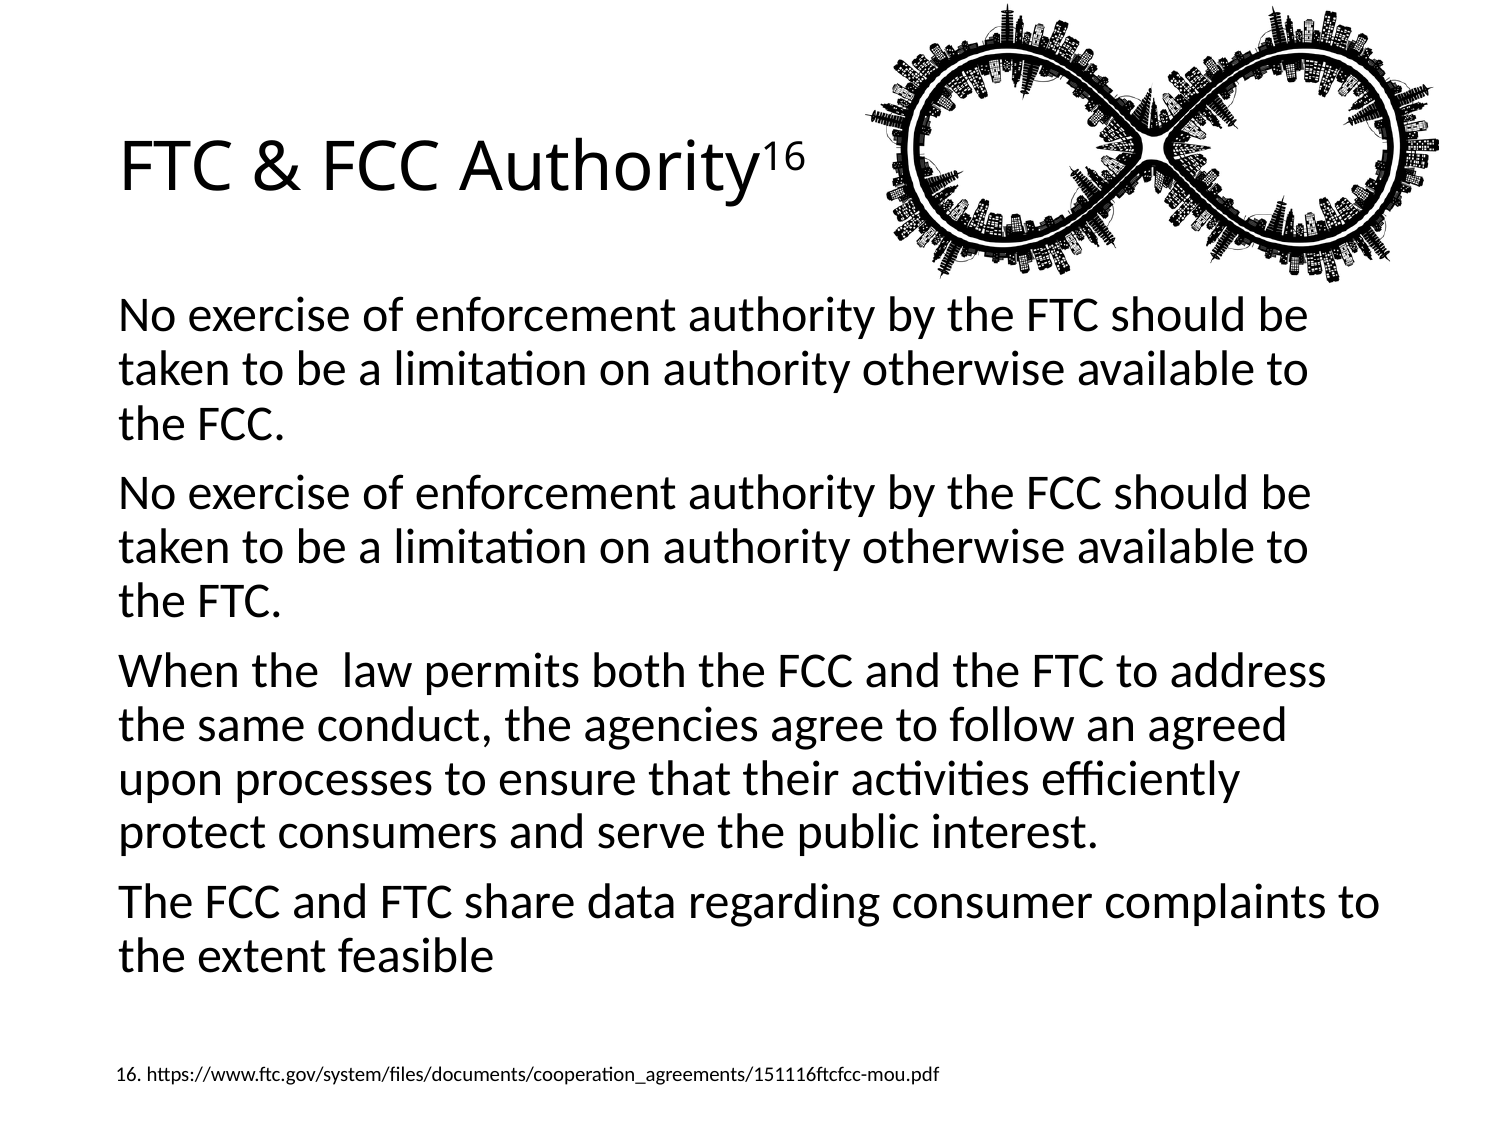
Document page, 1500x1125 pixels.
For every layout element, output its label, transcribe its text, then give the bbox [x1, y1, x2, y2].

picture [865, 0, 1439, 287]
text_box 16. https://www.ftc.gov/system/files/documents/cooperation_agreements/151116ftcfcc-mou.pdf [100, 1053, 1439, 1093]
list No exercise of enforcement authority by the FTC should be taken to be a limitation on authority otherwise available to the FCC. No exercise of enforcement authority by the FCC should be taken to be a limitation on authority otherwise available to the FTC. When the law permits both the FCC and the FTC to address the same conduct, the agencies agree to follow an agreed upon processes to ensure that their activities efficiently protect consumers and serve the public interest. The FCC and FTC share data regarding consumer complaints to the extent feasible [102, 281, 1398, 996]
title FTC & FCC Authority16 [102, 59, 865, 278]
